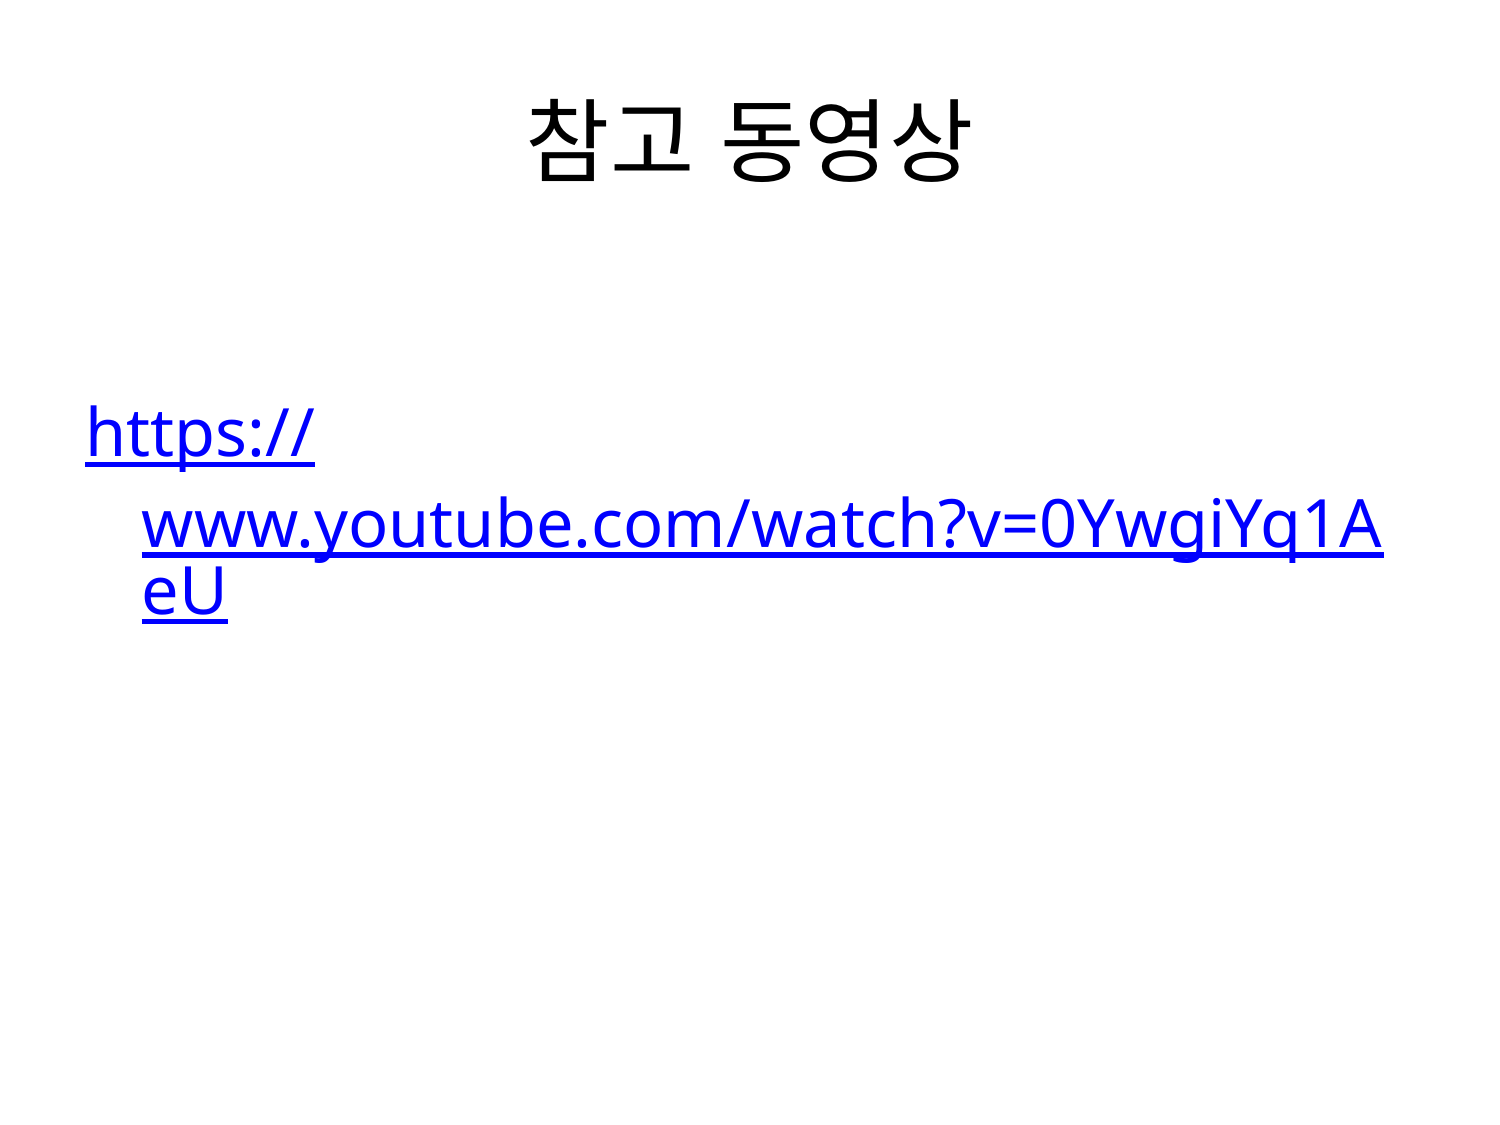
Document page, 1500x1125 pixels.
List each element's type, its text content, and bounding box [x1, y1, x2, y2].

list https://www.youtube.com/watch?v=0YwgiYq1AeU [70, 382, 1421, 1125]
title 참고 동영상 [75, 45, 1425, 233]
